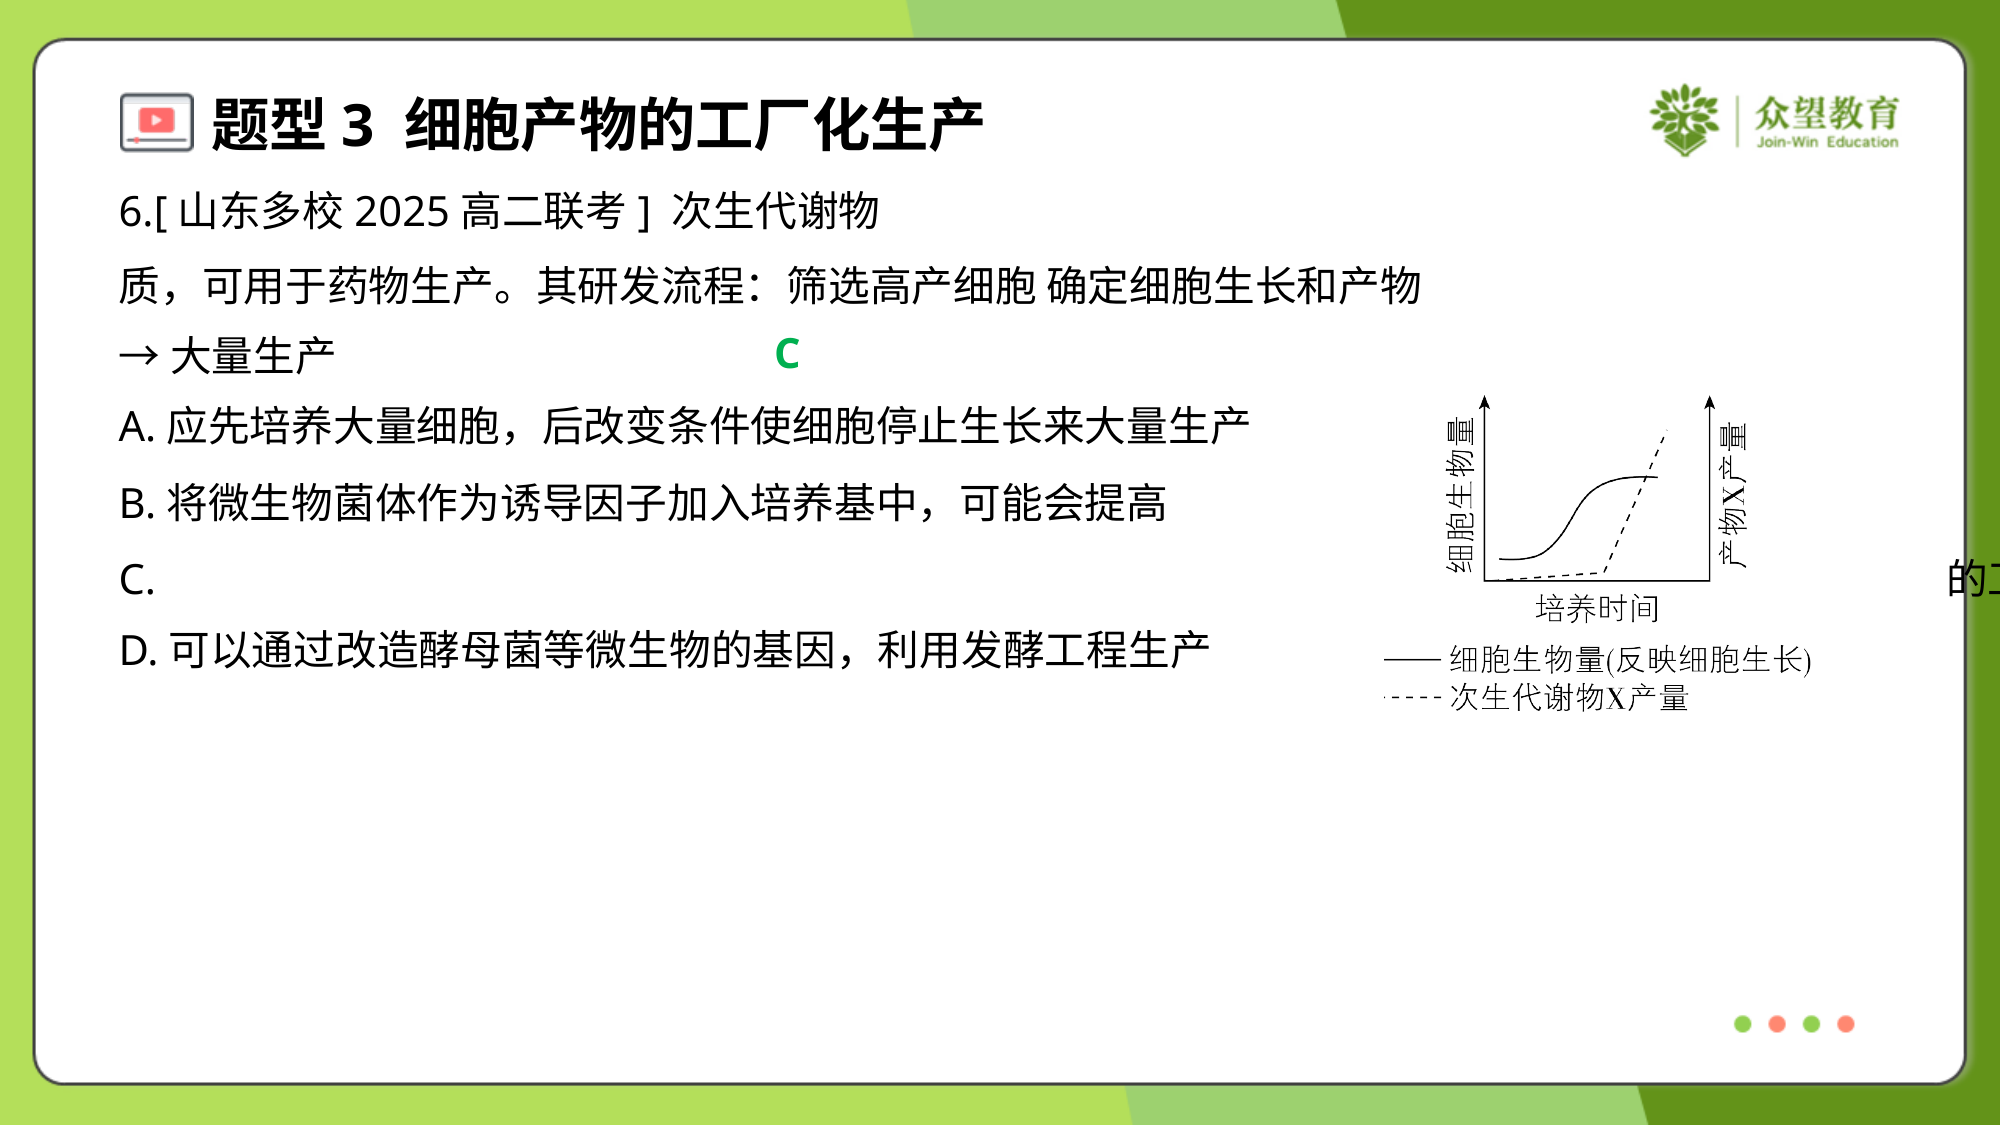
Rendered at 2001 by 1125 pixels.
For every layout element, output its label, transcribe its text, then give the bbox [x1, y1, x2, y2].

picture [0, 0, 2000, 1125]
text_box C [758, 306, 817, 371]
